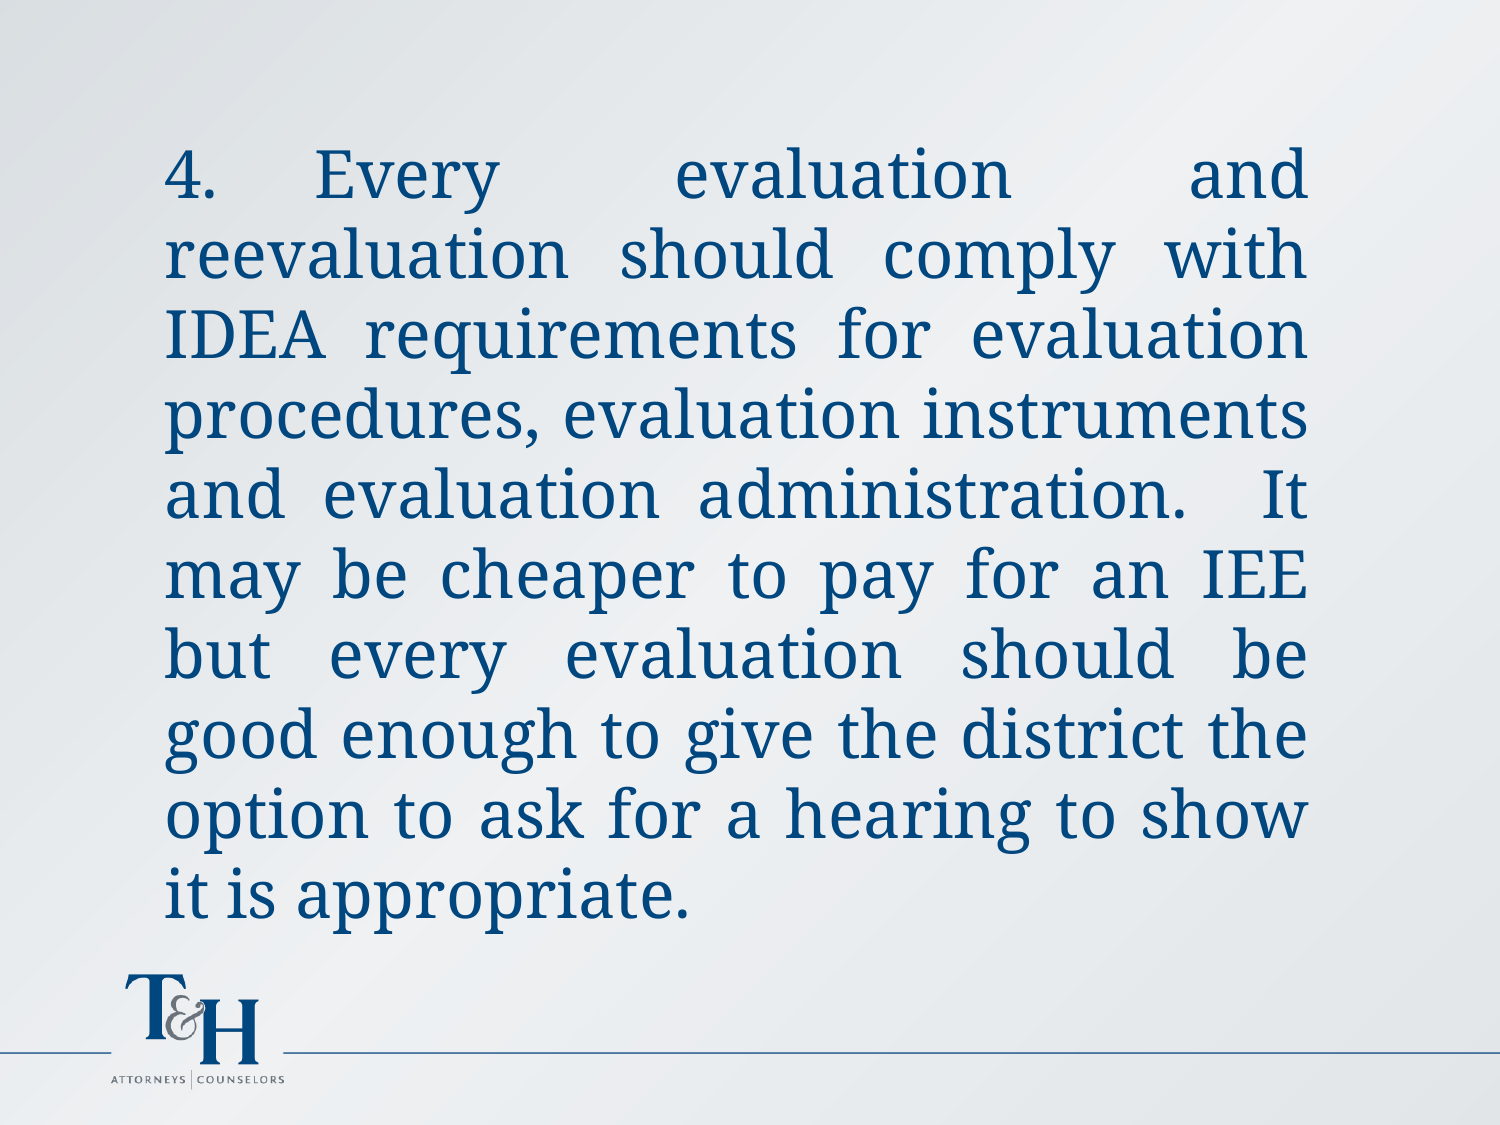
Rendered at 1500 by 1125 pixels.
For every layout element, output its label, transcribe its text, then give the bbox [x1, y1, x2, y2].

picture [0, 0, 1500, 1125]
text_box 4. Every evaluation and reevaluation should comply with IDEA requirements for evaluation procedures, evaluation instruments and evaluation administration. It may be cheaper to pay for an IEE but every evaluation should be good enough to give the district the option to ask for a hearing to show it is appropriate. [150, 124, 1325, 940]
